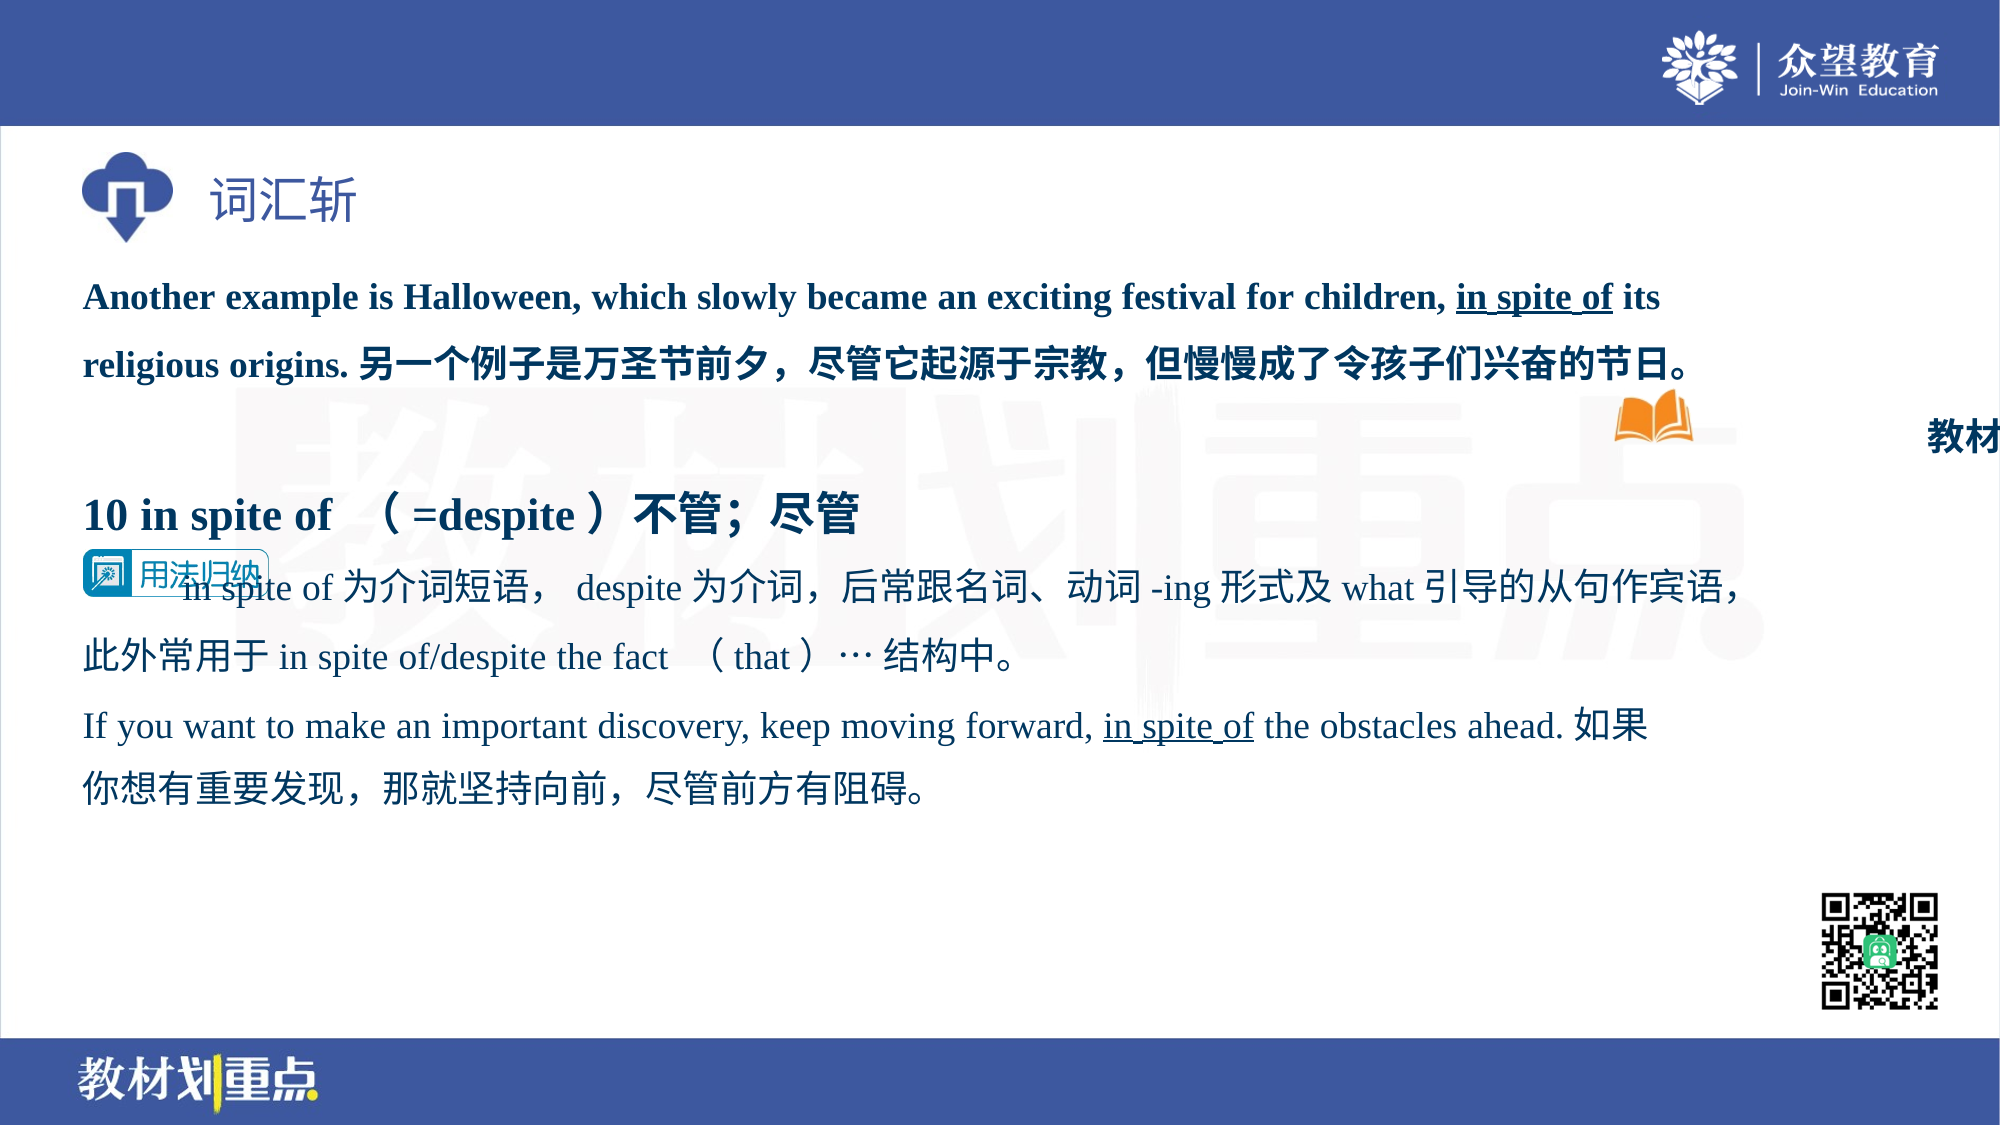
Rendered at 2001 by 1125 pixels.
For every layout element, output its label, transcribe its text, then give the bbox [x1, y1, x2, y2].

text_box Another example is Halloween, which slowly became an exciting festival for children, in spite of its religious origins.另一个例子是万圣节前夕，尽管它起源于宗教，但慢慢成了令孩子们兴奋的节日。 教材P4 [82, 248, 1817, 451]
text_box 10 in spite of （=despite）不管；尽管 [82, 457, 1817, 539]
picture [0, 0, 2000, 1125]
text_box in spite of为介词短语，despite为介词，后常跟名词、动词-ing形式及what引导的从句作宾语， 此外常用于in spite of/despite the fact （that）… 结构中。 If you want to make an important discovery, keep moving forward, in spite of the obstacles ahead.如果 你想有重要发现，那就坚持向前，尽管前方有阻碍。 [82, 539, 1817, 804]
